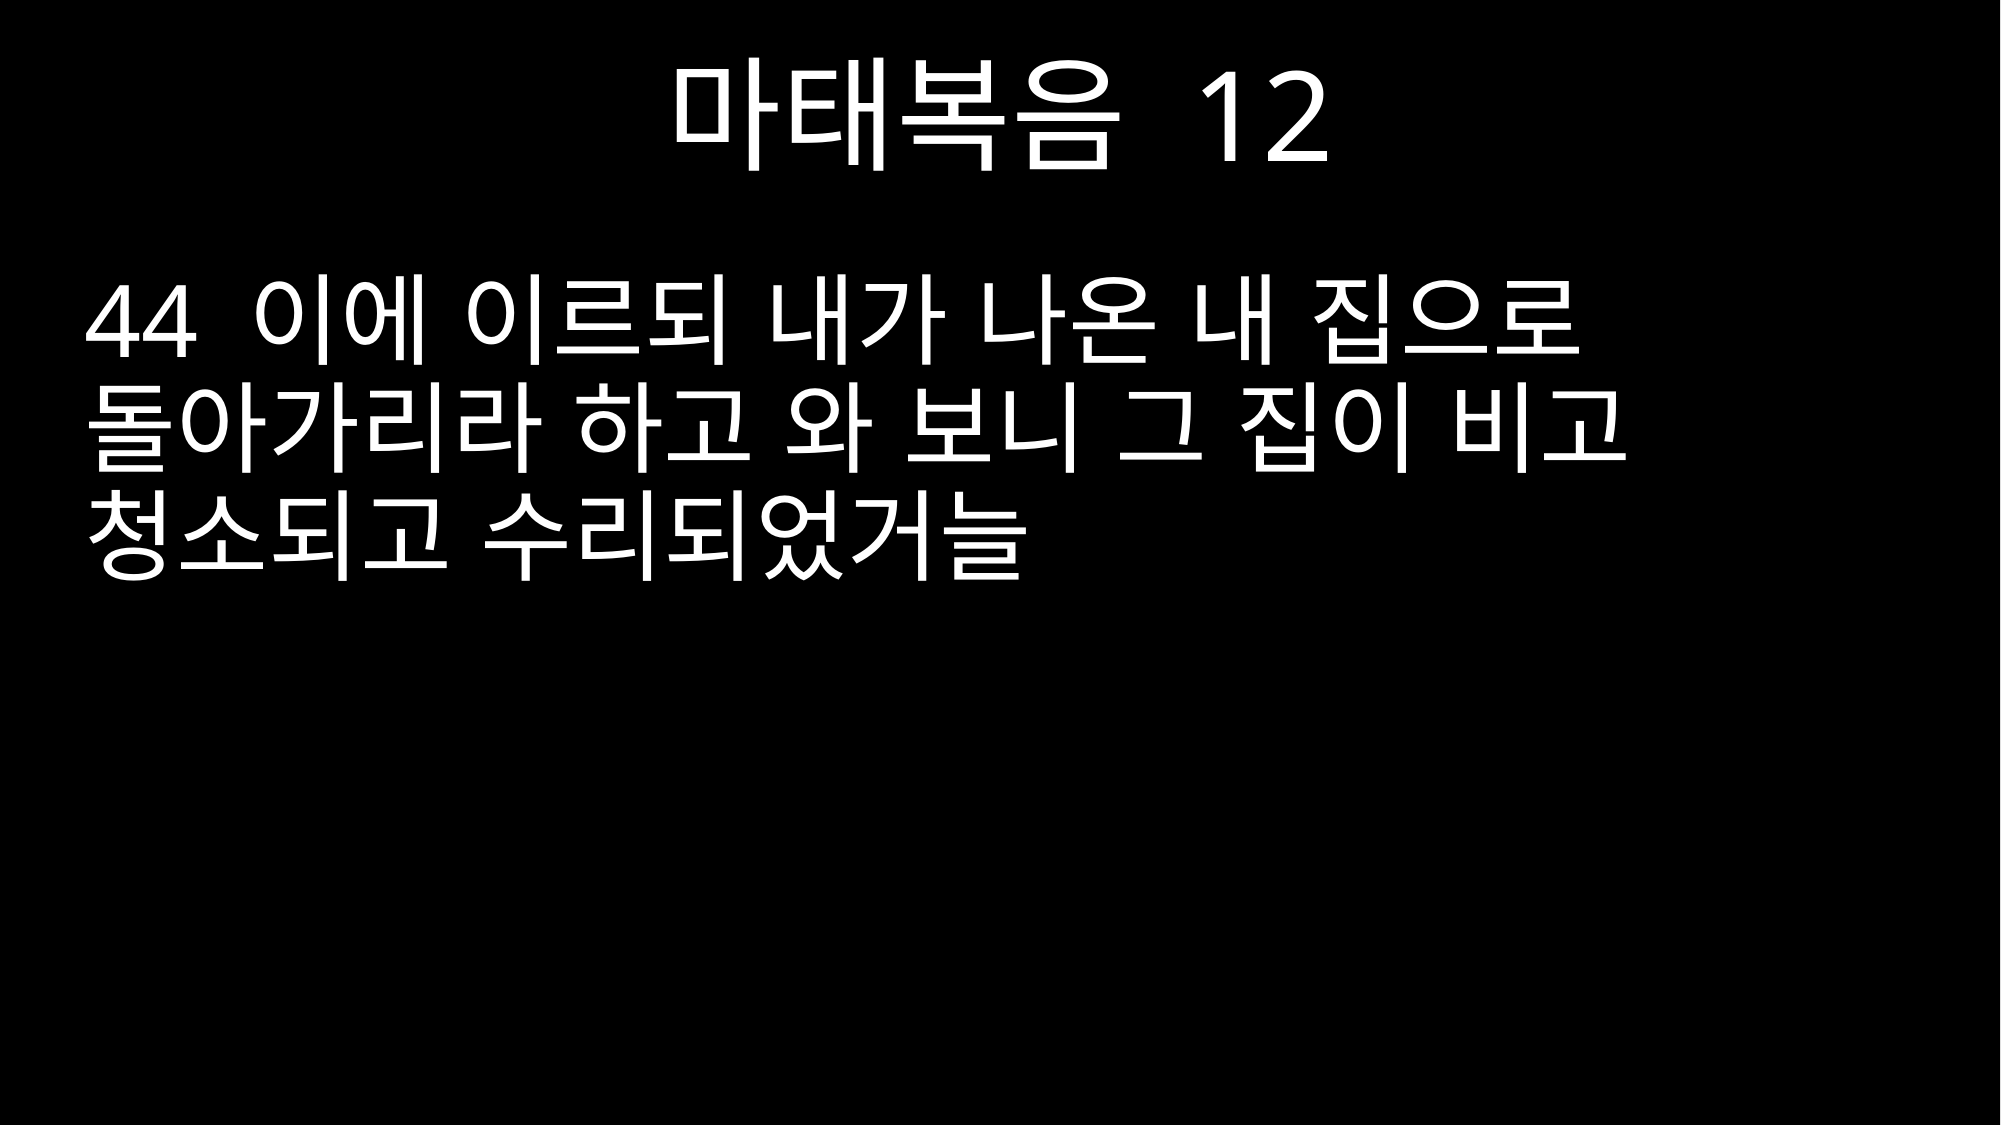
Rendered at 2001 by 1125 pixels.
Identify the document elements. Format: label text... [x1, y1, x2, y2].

picture [0, 0, 2001, 1125]
footer 마태복음 12 [0, 32, 2000, 192]
list 44 이에 이르되 내가 나온 내 집으로 돌아가리라 하고 와 보니 그 집이 비고 청소되고 수리되었거늘 [69, 263, 1953, 423]
